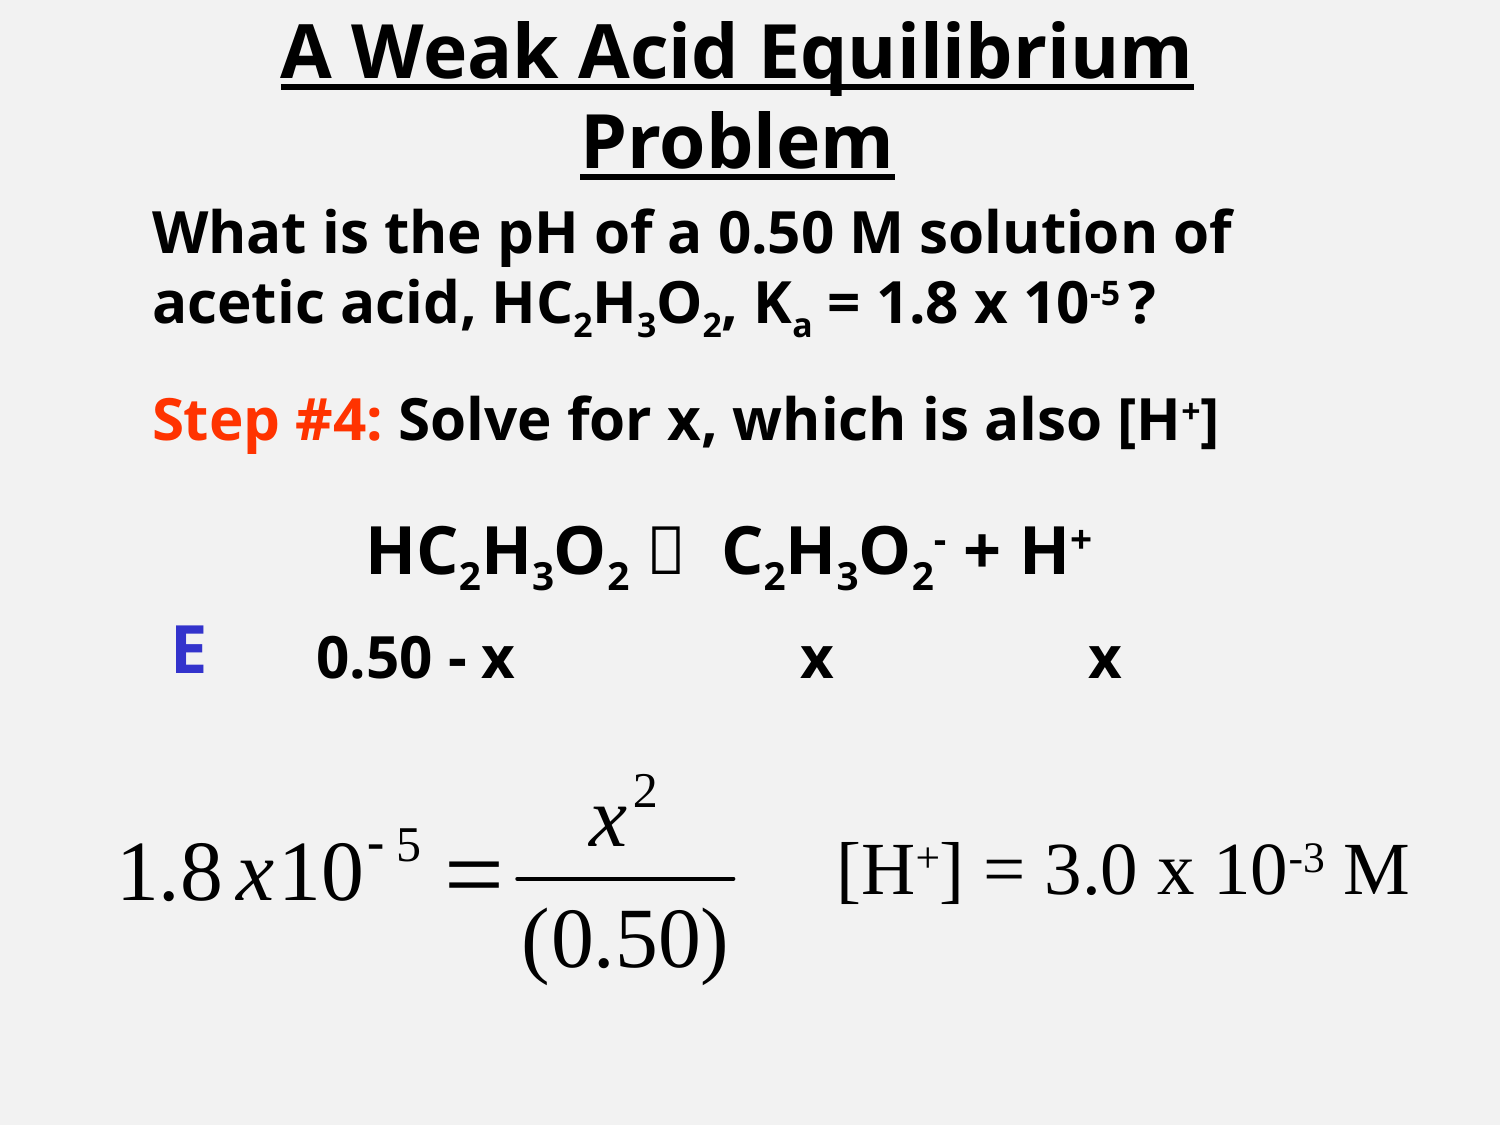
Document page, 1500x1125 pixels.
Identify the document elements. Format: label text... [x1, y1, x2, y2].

title A Weak Acid Equilibrium Problem [99, 0, 1376, 188]
text_box HC2H3O2  C2H3O2- + H+ [350, 500, 1108, 606]
text_box E [155, 599, 223, 695]
text_box 0.50 - x [301, 612, 531, 698]
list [112, 749, 749, 1001]
text_box What is the pH of a 0.50 M solution of acetic acid, HC2H3O2, Ka = 1.8 x 10-5 ? [137, 187, 1391, 352]
text_box Step #4: Solve for x, which is also [H+] [137, 375, 1350, 460]
text_box x [1073, 612, 1137, 698]
text_box x [785, 612, 850, 698]
text_box [H+] = 3.0 x 10-3 M [821, 812, 1426, 918]
